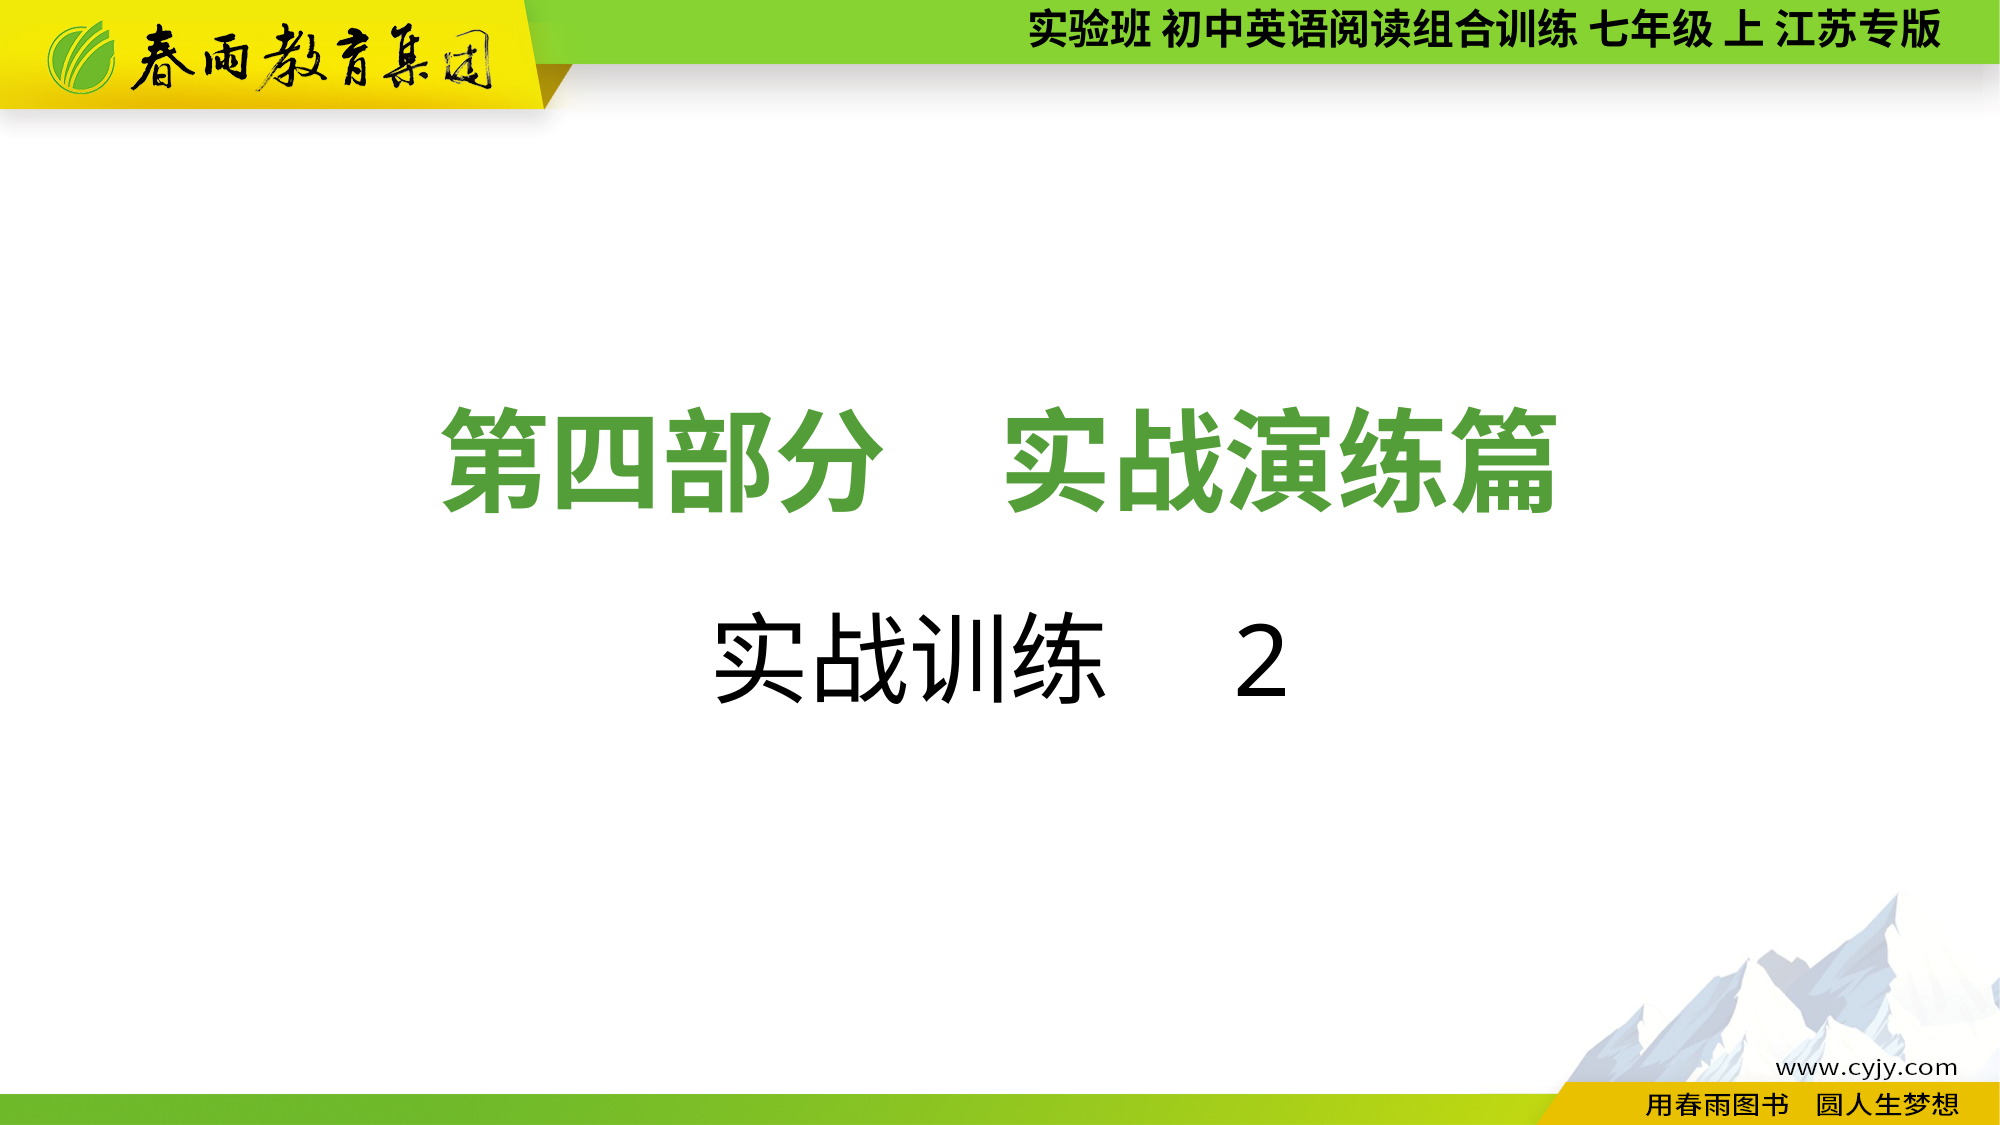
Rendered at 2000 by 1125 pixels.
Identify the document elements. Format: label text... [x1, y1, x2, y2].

text_box 第四部分 实战演练篇 [54, 316, 1946, 528]
text_box 实战训练 2 [54, 528, 1946, 724]
picture [0, 0, 2000, 1125]
